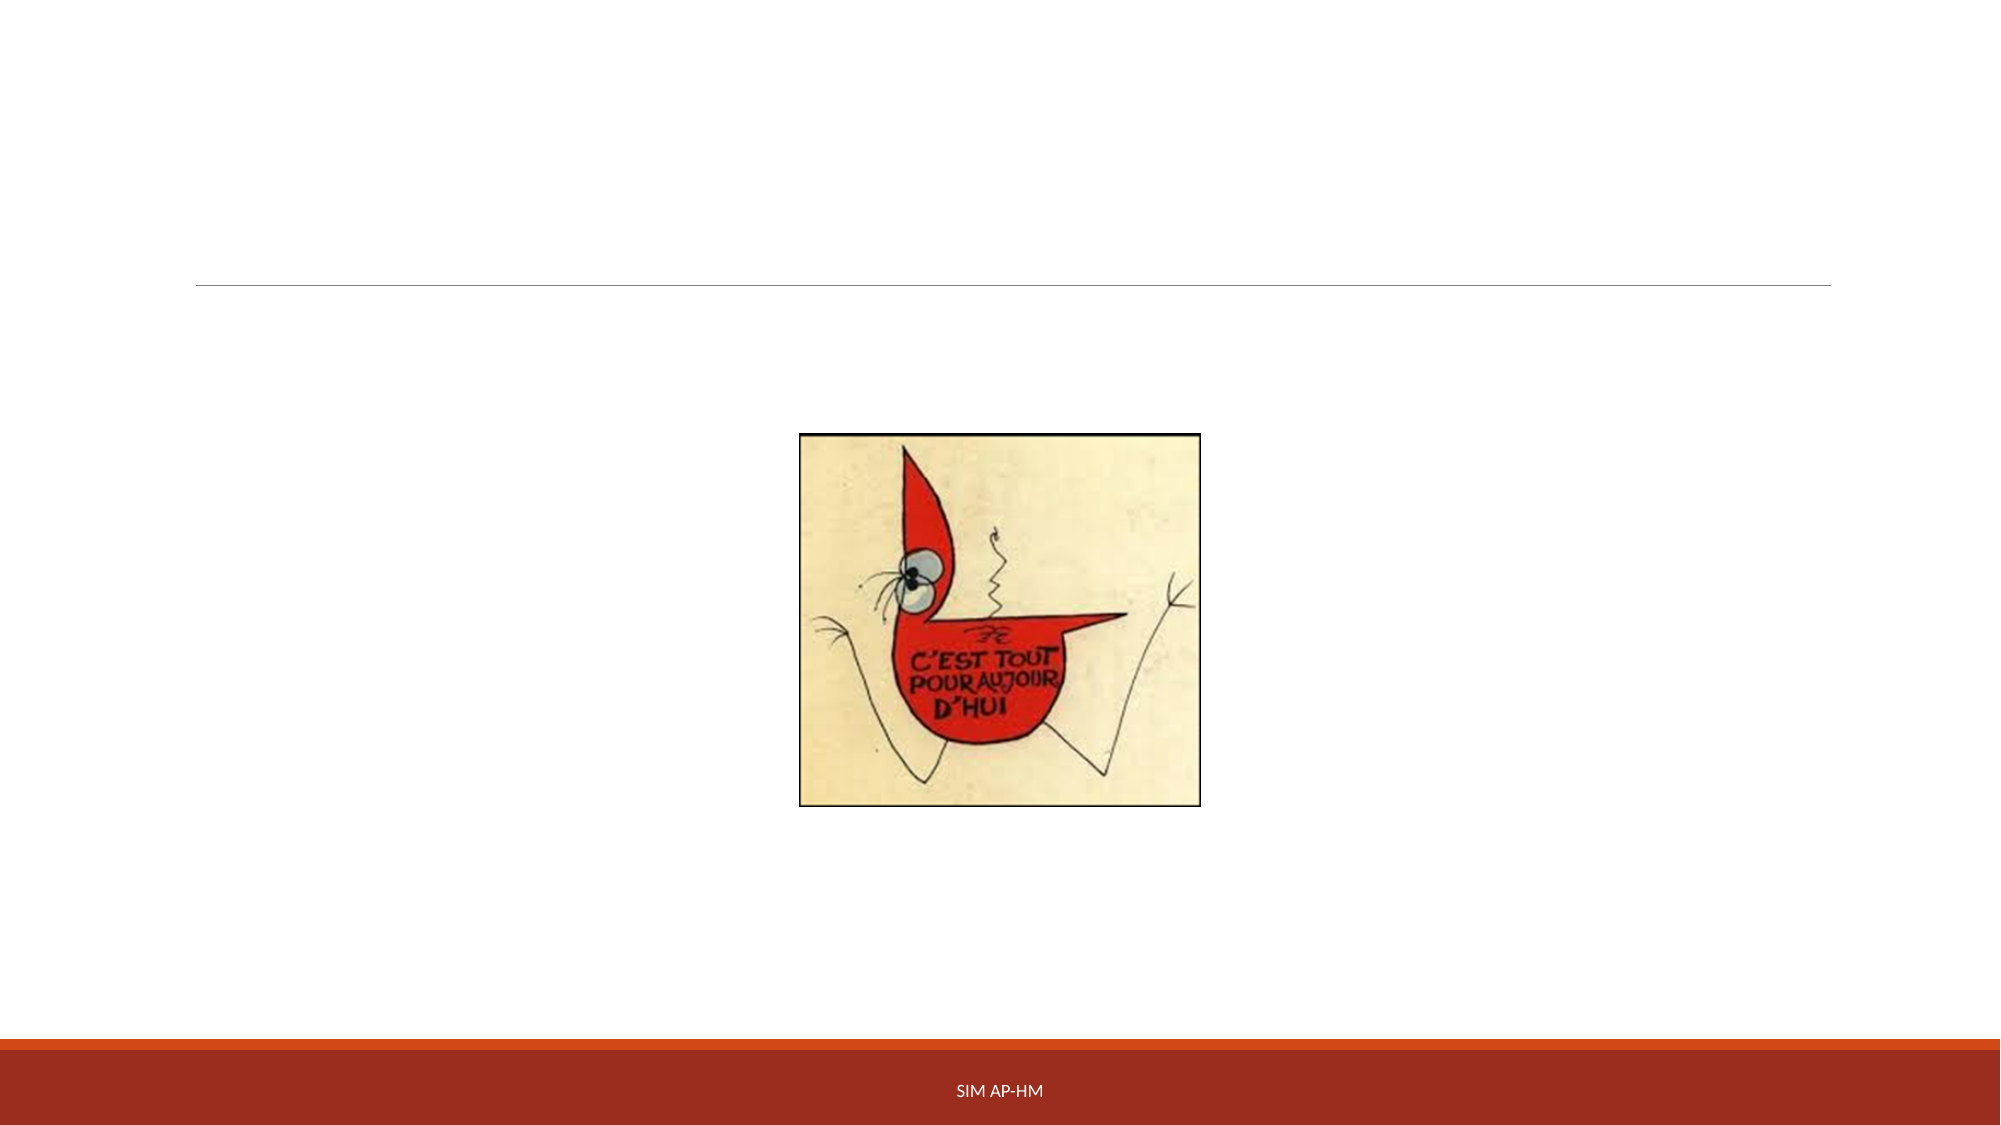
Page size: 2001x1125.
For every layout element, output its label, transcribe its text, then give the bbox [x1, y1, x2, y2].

picture [799, 433, 1202, 807]
footer SIM AP-HM [604, 1059, 1396, 1120]
